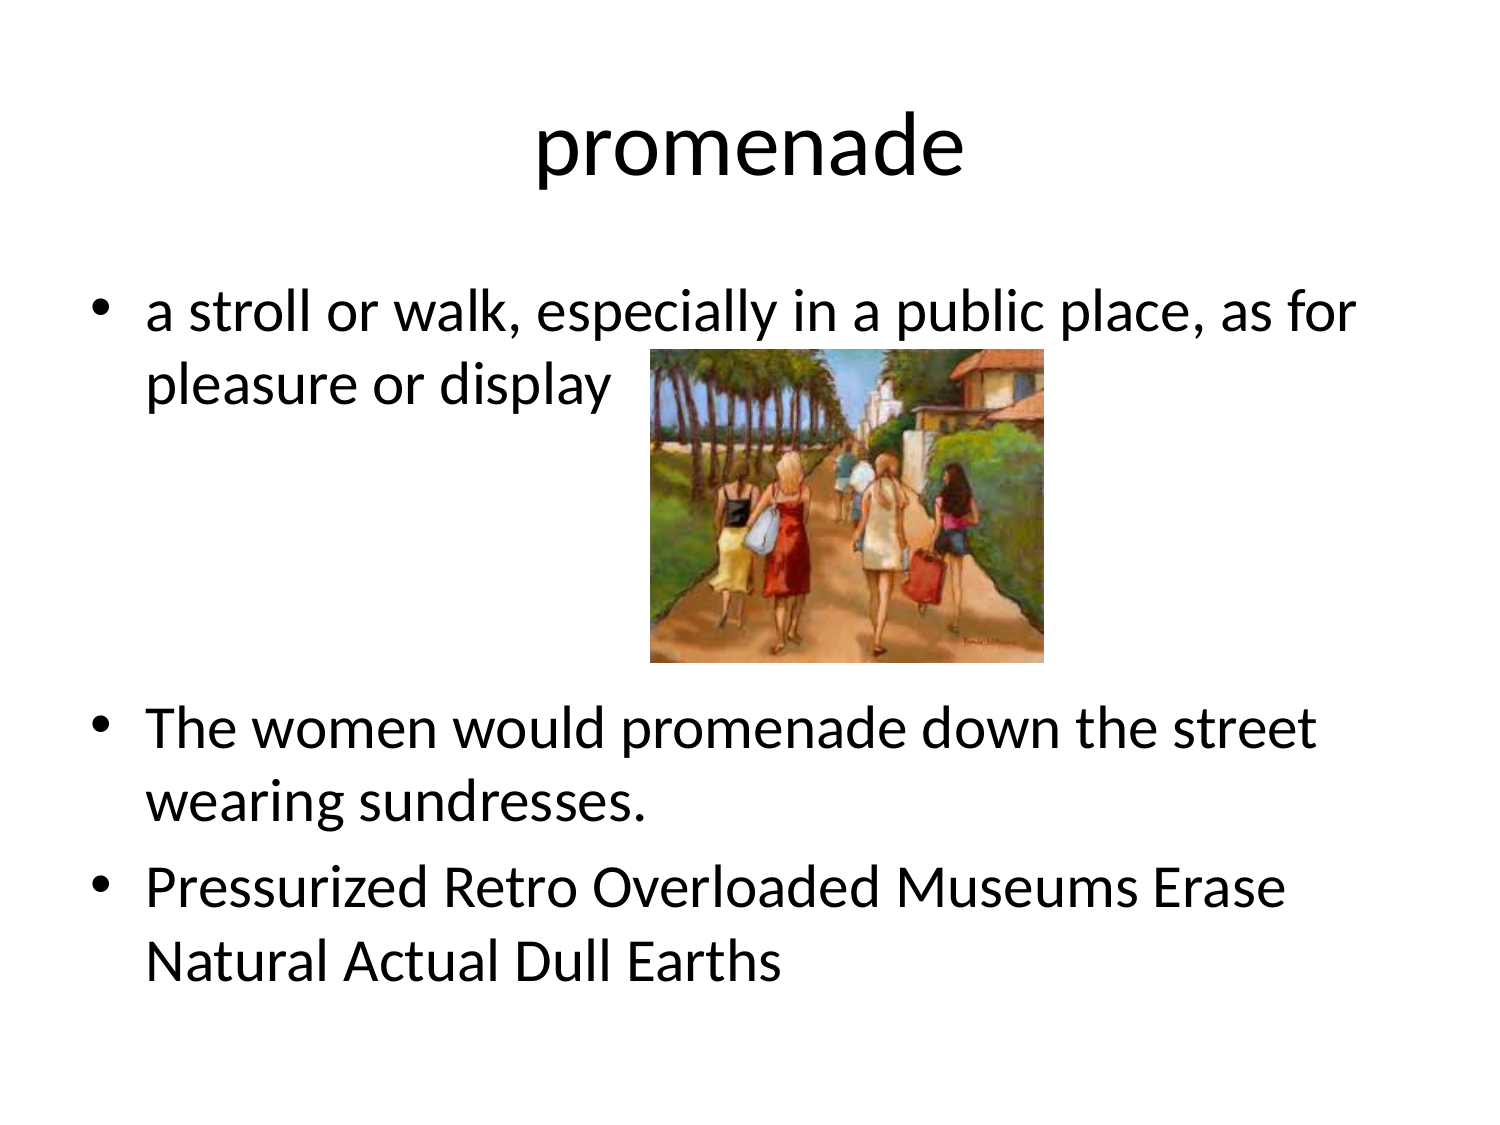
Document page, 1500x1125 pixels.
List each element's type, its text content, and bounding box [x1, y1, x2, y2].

list a stroll or walk, especially in a public place, as for pleasure or display The women would promenade down the street wearing sundresses. Pressurized Retro Overloaded Museums Erase Natural Actual Dull Earths [75, 262, 1425, 1005]
picture [649, 349, 1044, 663]
title promenade [75, 45, 1425, 233]
